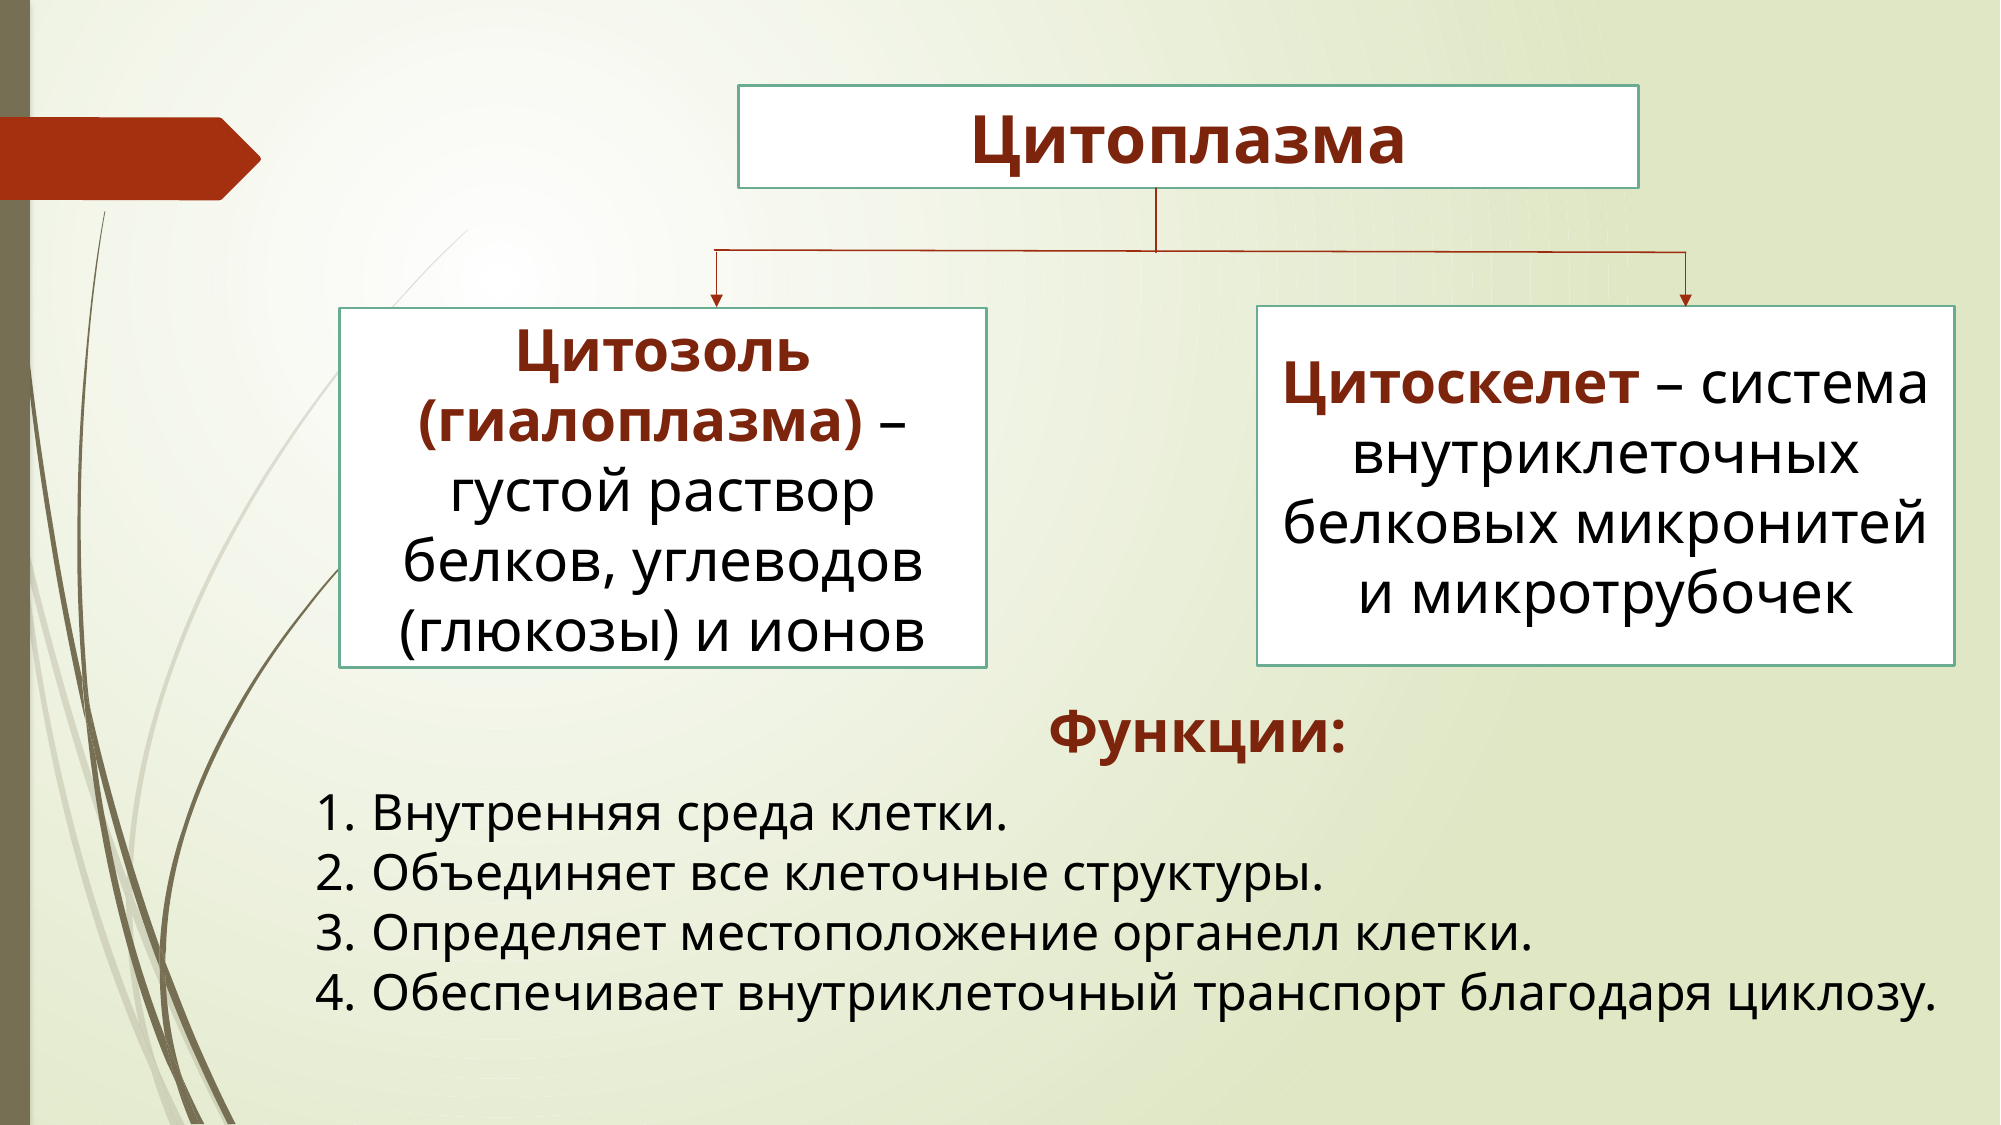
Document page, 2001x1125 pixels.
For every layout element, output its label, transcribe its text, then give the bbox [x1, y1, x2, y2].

text_box Цитоскелет – система внутриклеточных белковых микронитей и микротрубочек [1256, 305, 1956, 667]
text_box Функции: [828, 686, 1567, 772]
text_box Внутренняя среда клетки. Объединяет все клеточные структуры. Определяет местоположение органелл клетки. Обеспечивает внутриклеточный транспорт благодаря циклозу. [300, 772, 1981, 1028]
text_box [1159, 249, 1686, 253]
text_box Цитозоль (гиалоплазма) – густой раствор белков, углеводов (глюкозы) и ионов [338, 307, 988, 669]
text_box Цитоплазма [737, 84, 1640, 189]
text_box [713, 249, 1152, 253]
